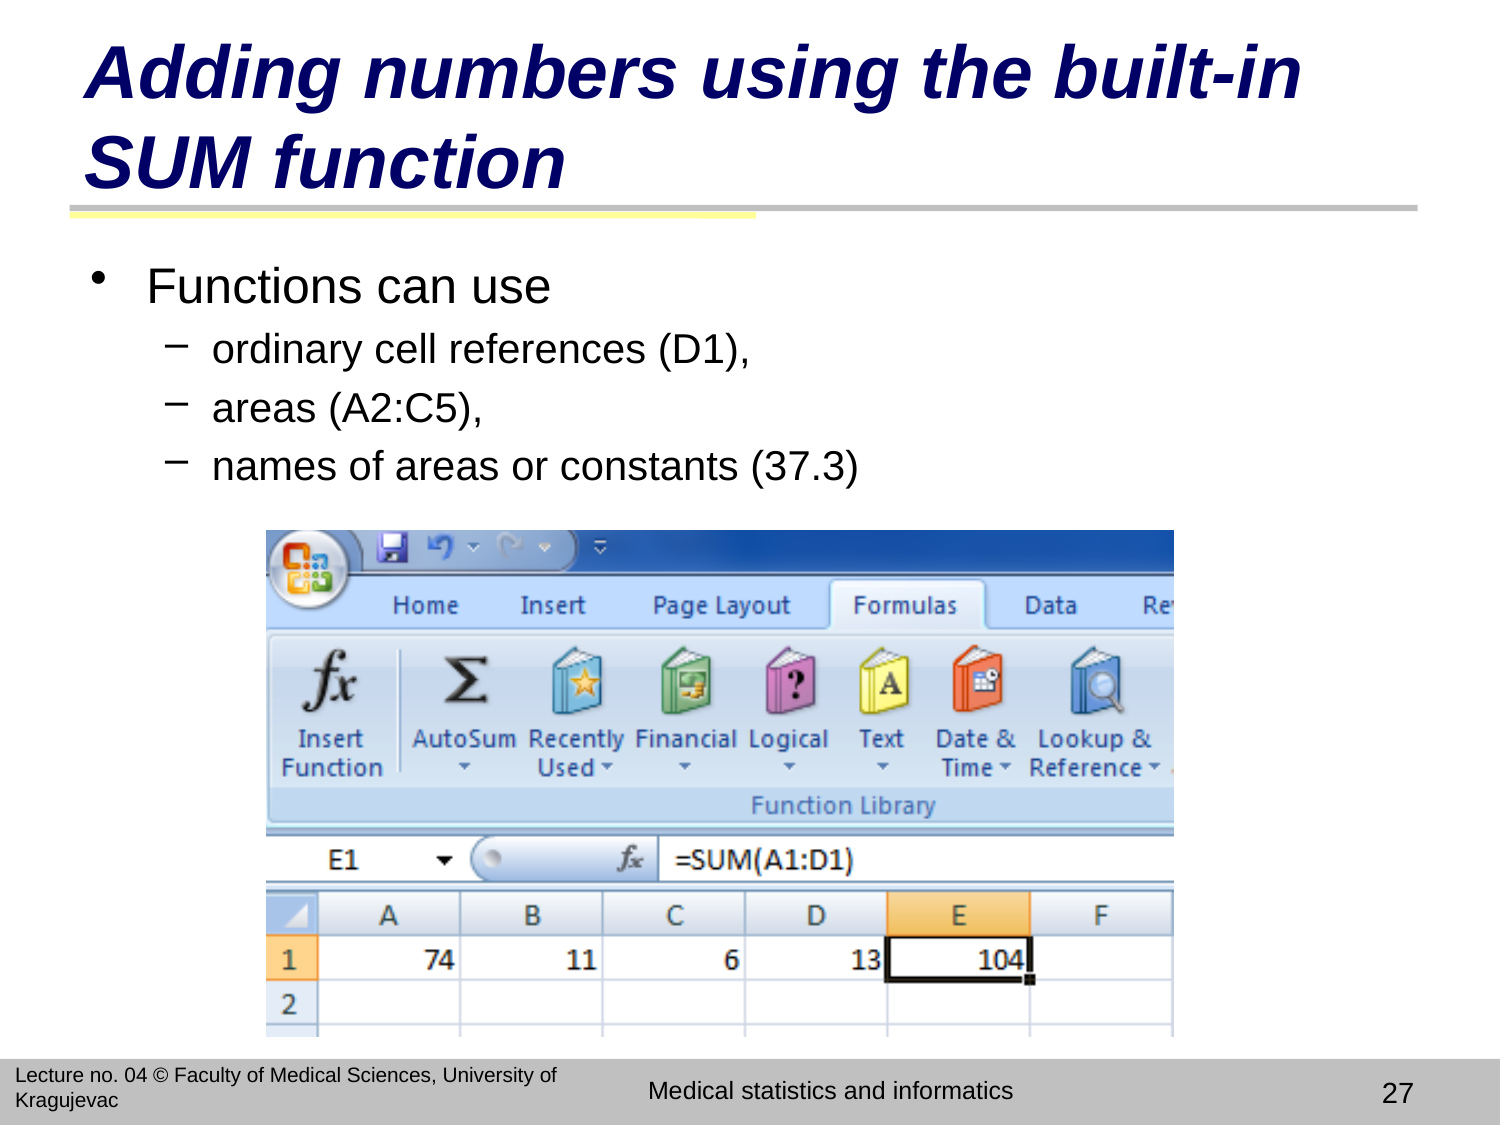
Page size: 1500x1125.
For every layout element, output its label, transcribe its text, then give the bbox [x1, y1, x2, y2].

slide_number 27 [1166, 1066, 1430, 1125]
list Functions can use ordinary cell references (D1), areas (A2:C5), names of areas or constants (37.3) [74, 246, 1436, 1023]
picture [266, 530, 1175, 1037]
footer Medical statistics and informatics [512, 1066, 1151, 1125]
slide_number Lecture no. 04 © Faculty of Medical Sciences, University of Kragujevac [0, 1053, 619, 1108]
title Adding numbers using the built-in SUM function [69, 19, 1426, 208]
